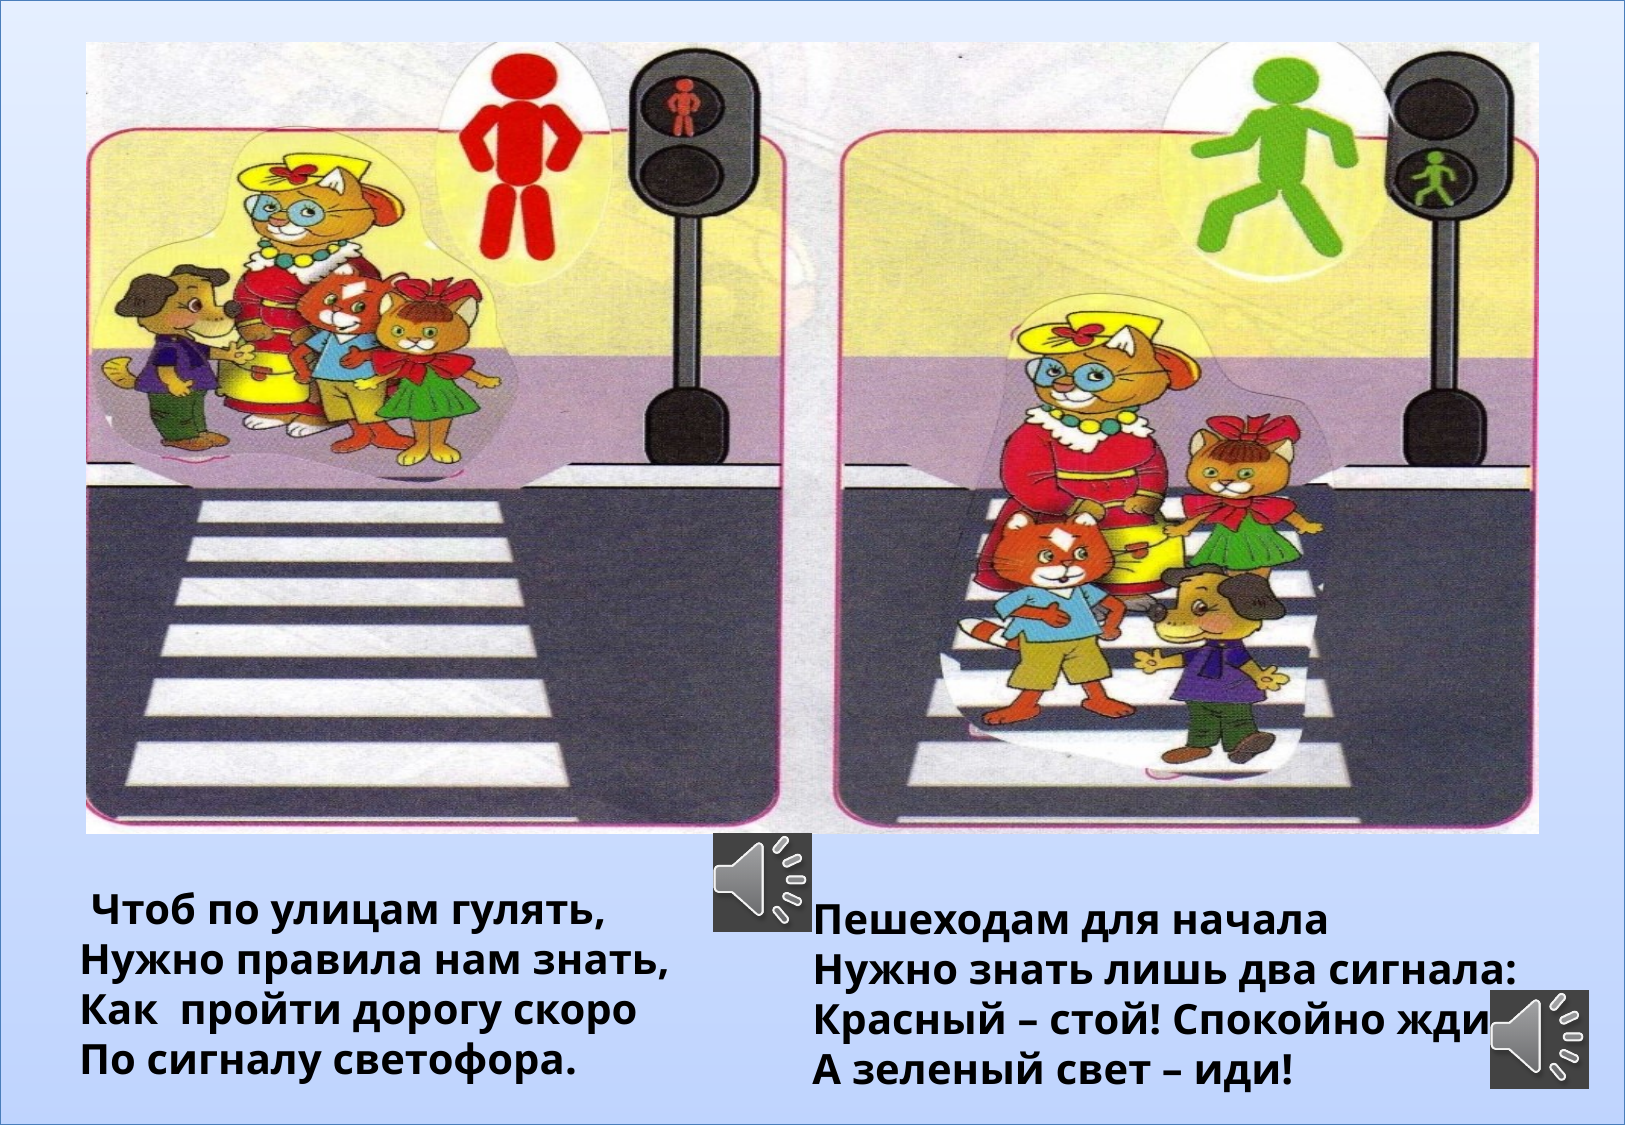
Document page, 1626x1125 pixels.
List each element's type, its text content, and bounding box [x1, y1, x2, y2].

picture [85, 42, 1540, 933]
text_box Чтоб по улицам гулять, Нужно правила нам знать, Как пройти дорогу скоро По сигналу светофора. Пешеходам для начала Нужно знать лишь два сигнала: Красный – стой! Спокойно жди. А зеленый свет – иди! [0, 0, 1625, 1125]
picture [1489, 989, 1590, 1090]
